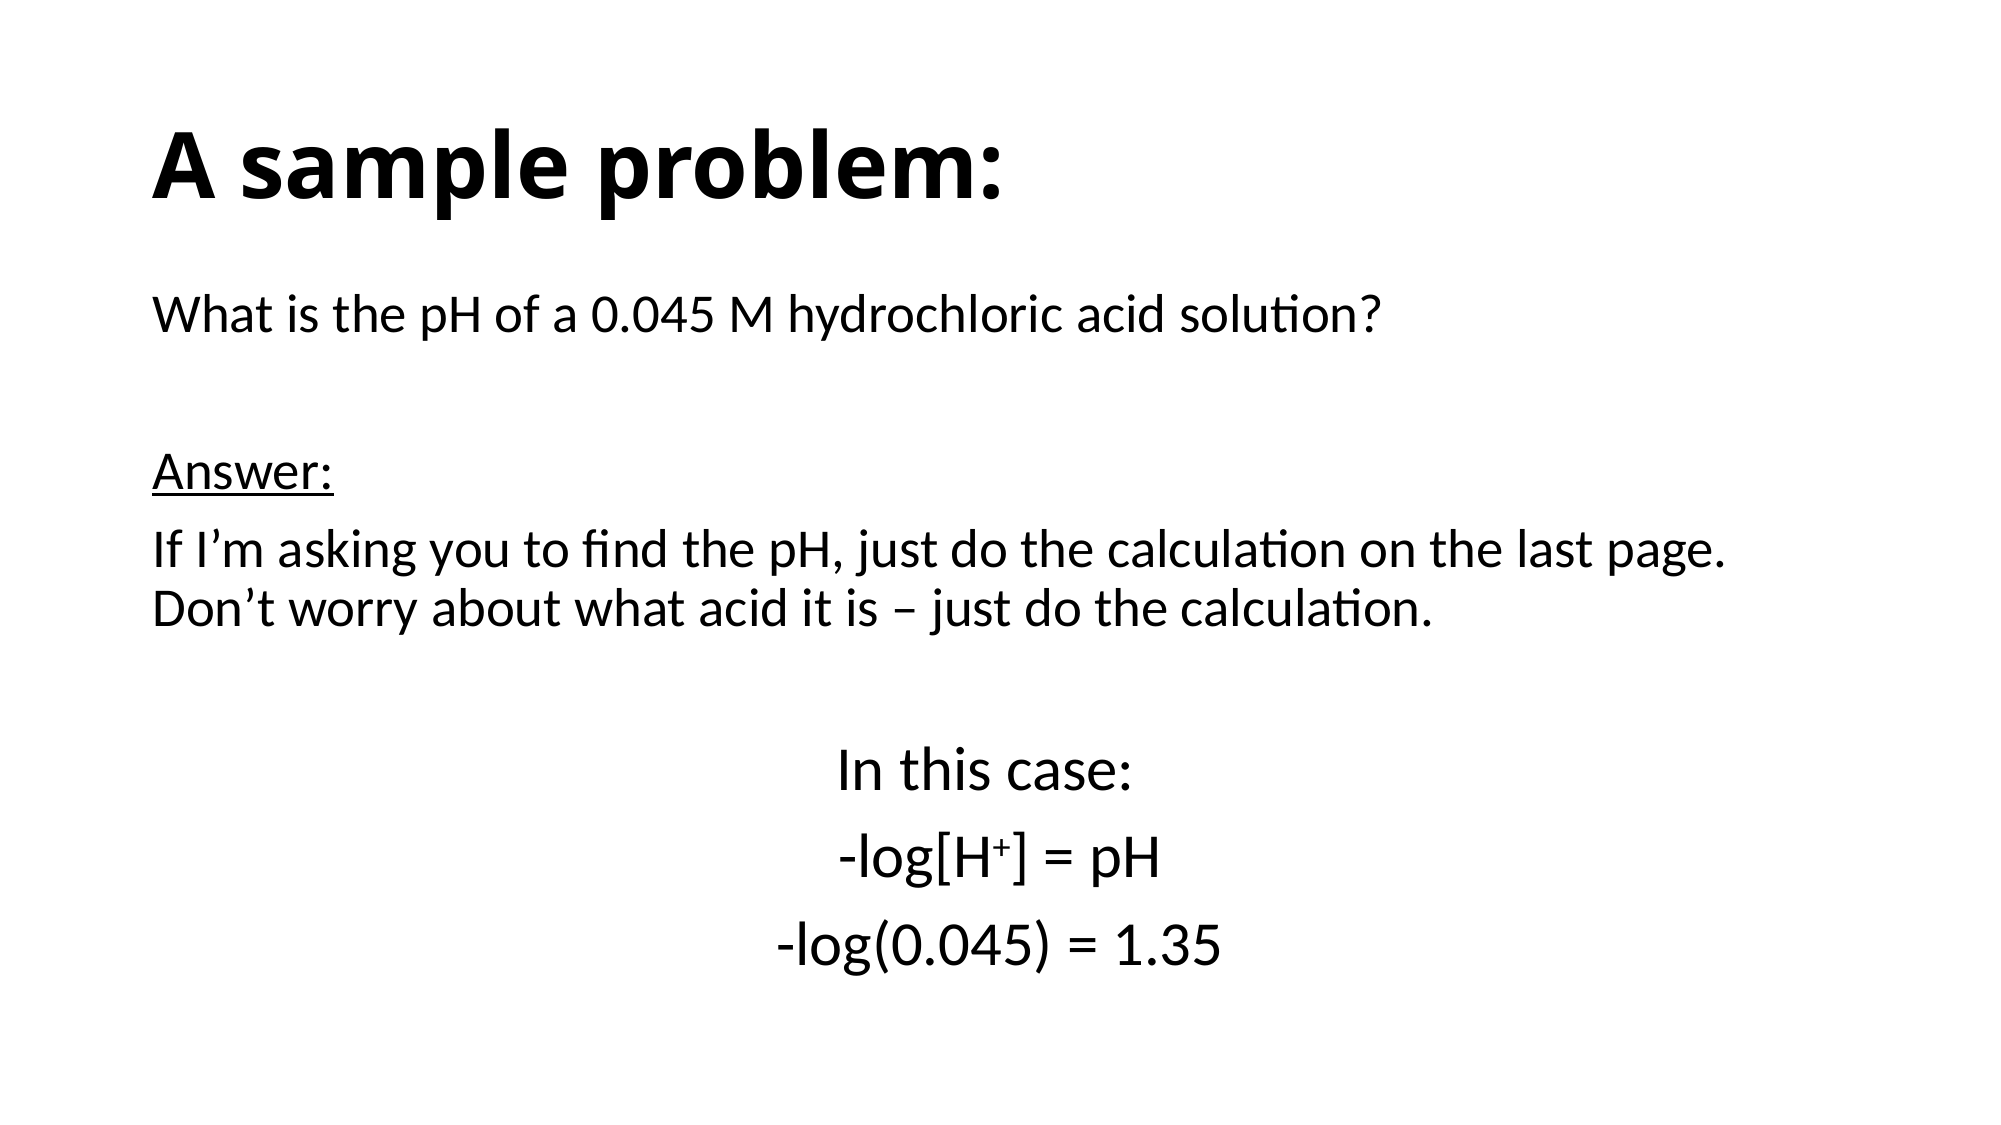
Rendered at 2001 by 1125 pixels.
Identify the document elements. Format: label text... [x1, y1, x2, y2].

list What is the pH of a 0.045 M hydrochloric acid solution? Answer: If I’m asking you to find the pH, just do the calculation on the last page. Don’t worry about what acid it is – just do the calculation. In this case: -log[H+] = pH -log(0.045) = 1.35 [137, 277, 1863, 992]
title A sample problem: [137, 59, 1863, 277]
